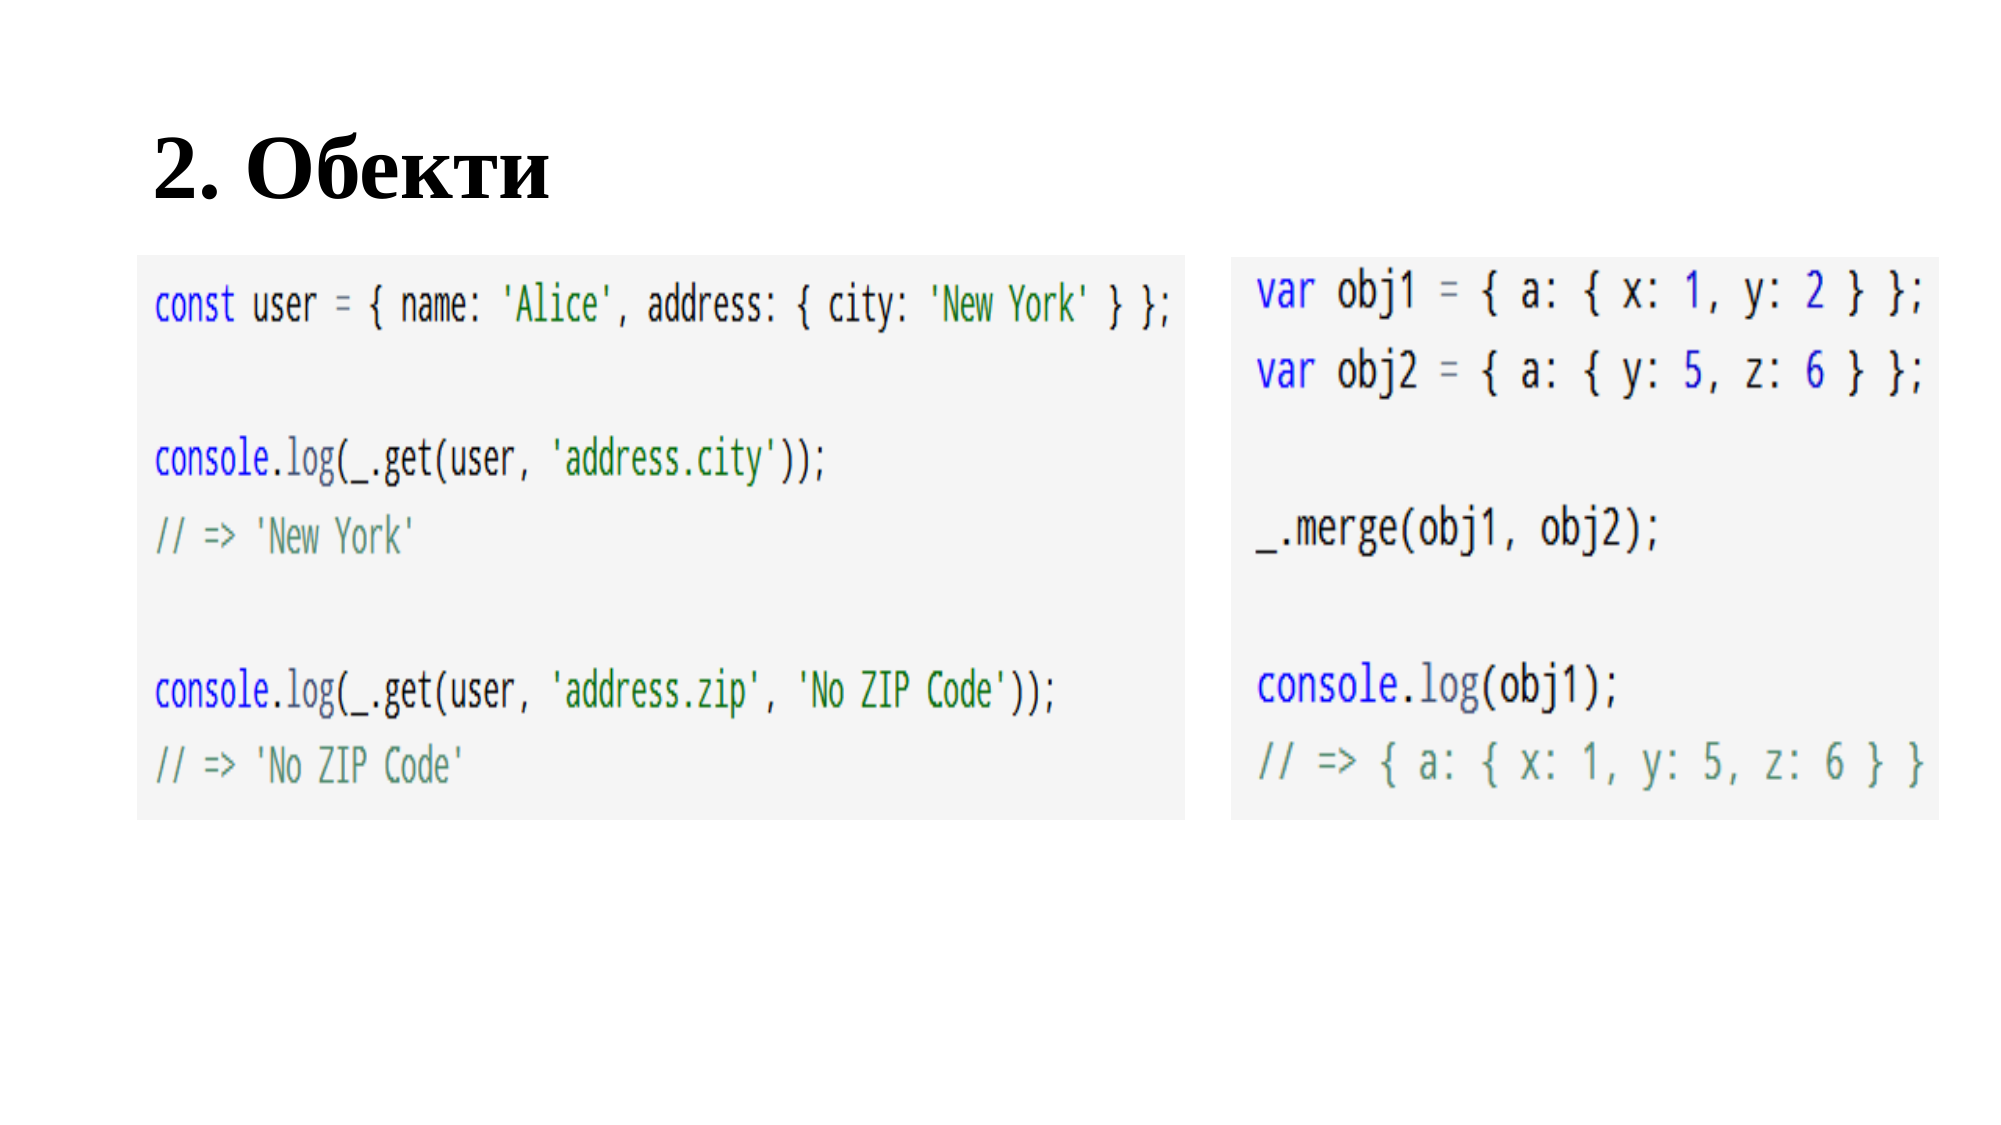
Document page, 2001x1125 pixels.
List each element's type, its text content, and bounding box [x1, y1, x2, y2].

picture [137, 255, 1185, 820]
picture [1231, 257, 1939, 820]
title 2. Обекти [137, 59, 1863, 278]
